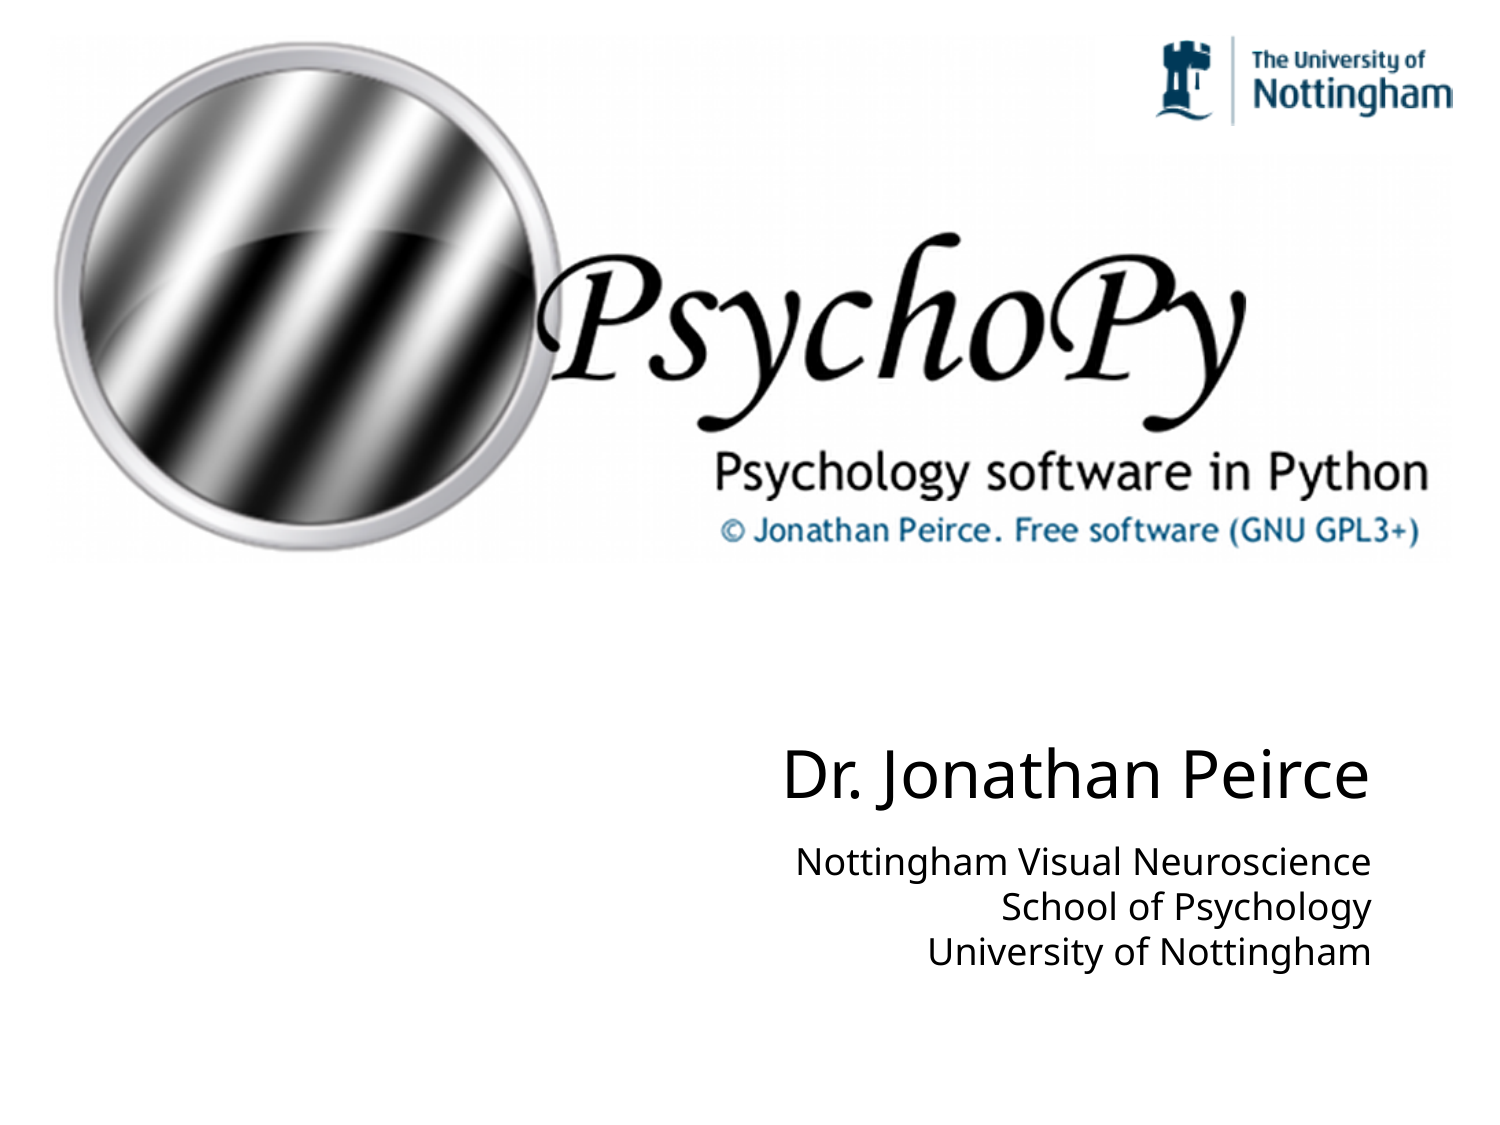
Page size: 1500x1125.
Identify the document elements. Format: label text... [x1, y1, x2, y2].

title Dr. Jonathan Peirce [112, 678, 1388, 867]
subtitle Nottingham Visual Neuroscience School of Psychology University of Nottingham [337, 829, 1388, 1031]
picture [47, 35, 1453, 563]
